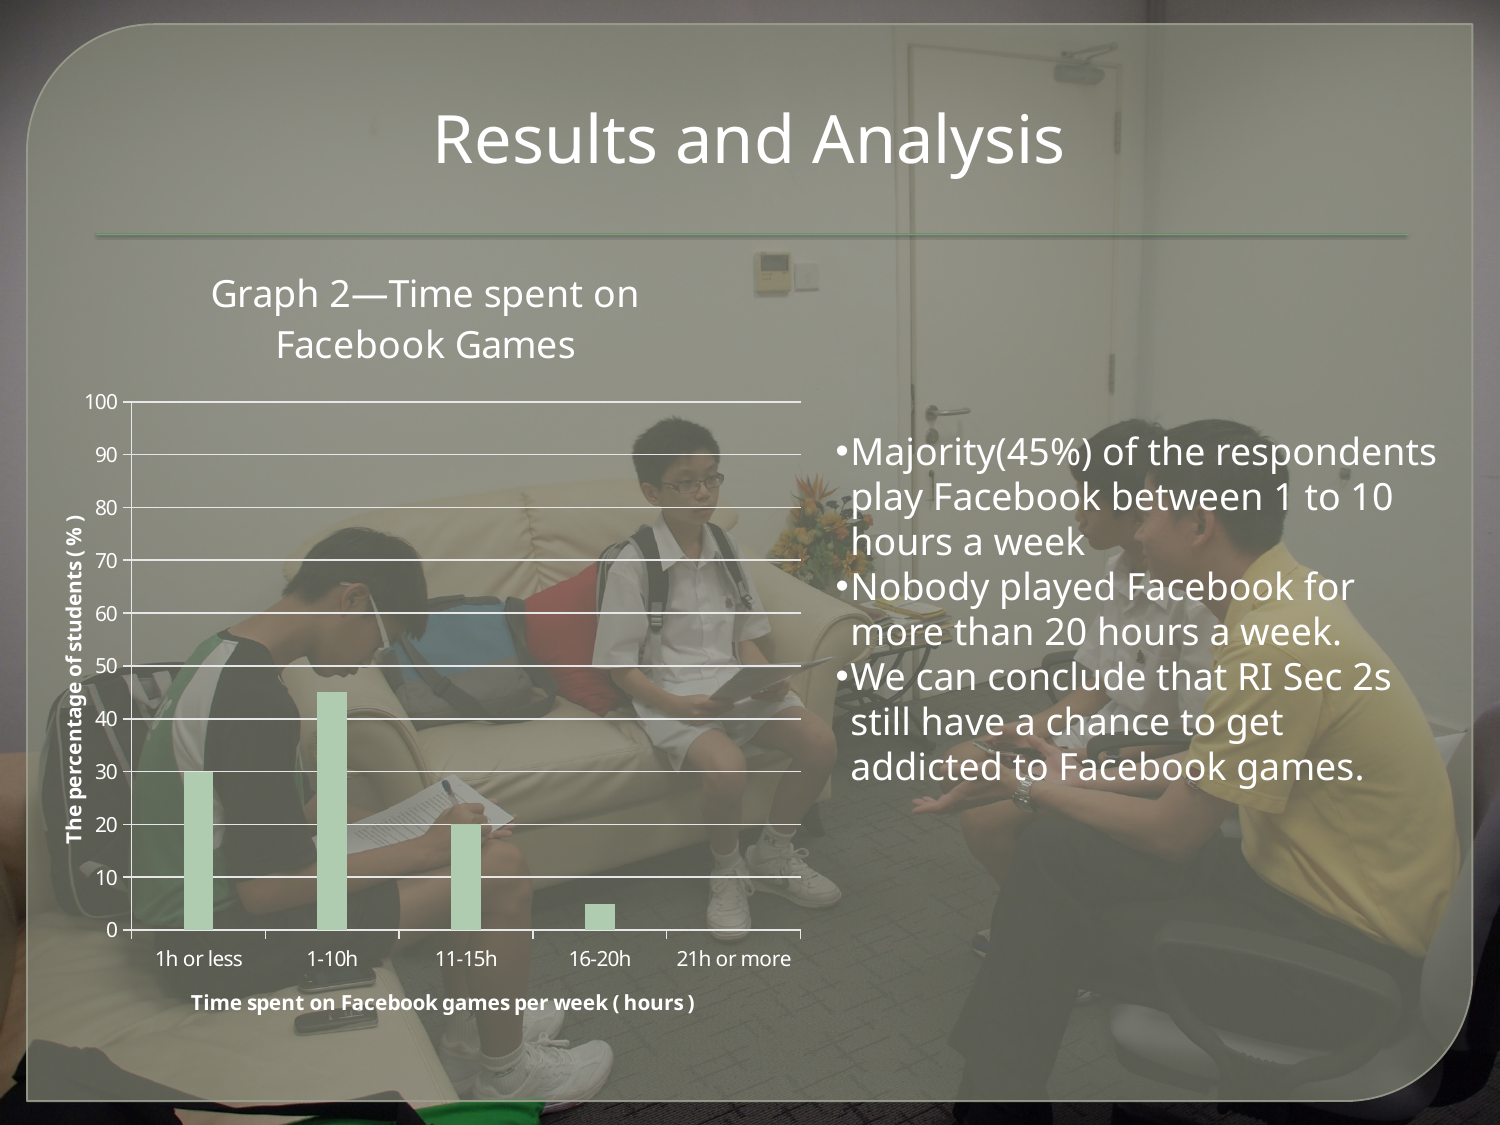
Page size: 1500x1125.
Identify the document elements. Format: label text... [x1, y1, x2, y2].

chart [52, 255, 822, 1024]
picture [0, 0, 1500, 1125]
text_box Majority(45%) of the respondents play Facebook between 1 to 10 hours a week Nobody played Facebook for more than 20 hours a week. We can conclude that RI Sec 2s still have a chance to get addicted to Facebook games. [827, 420, 1459, 796]
text_box Results and Analysis [324, 89, 1176, 185]
